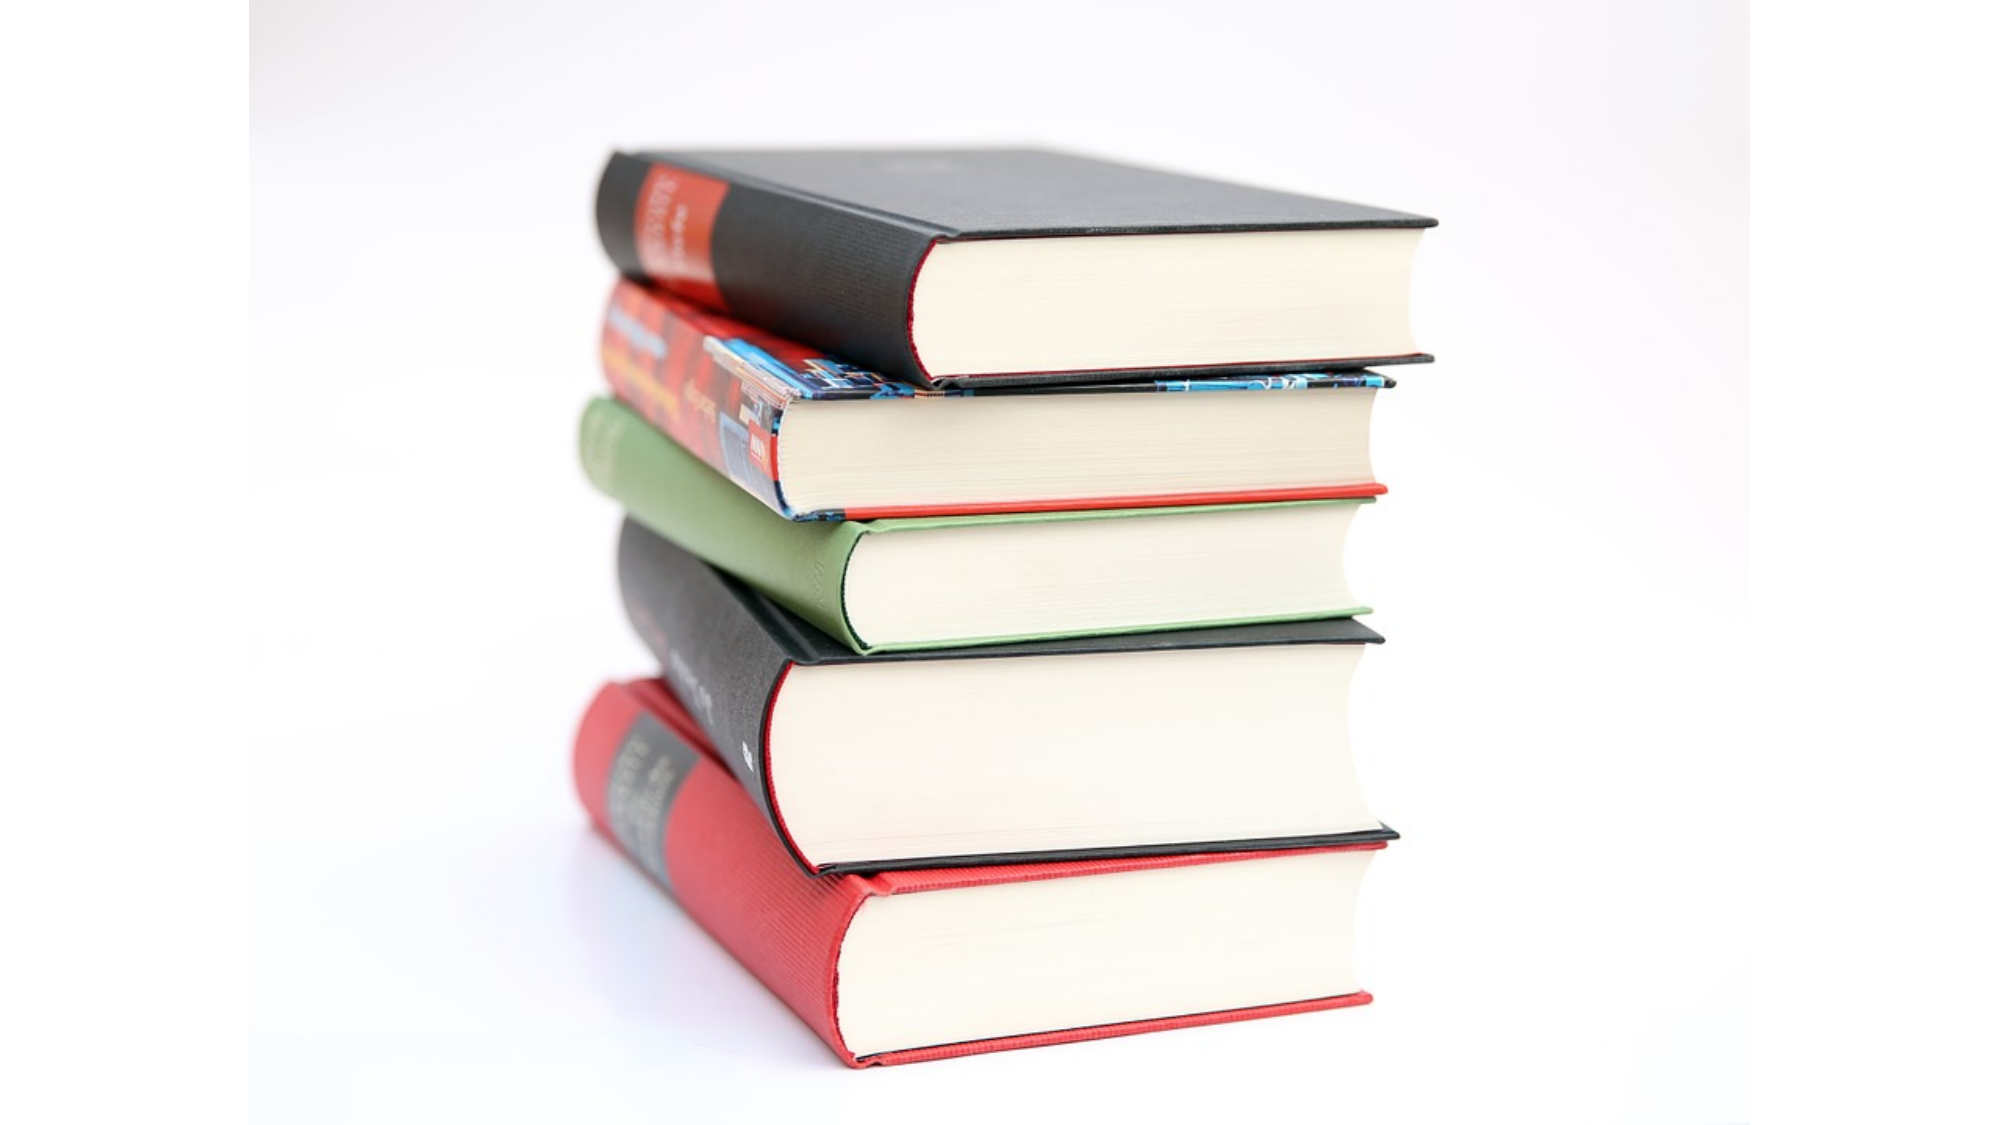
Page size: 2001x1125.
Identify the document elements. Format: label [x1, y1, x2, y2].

picture [249, 0, 1750, 1125]
